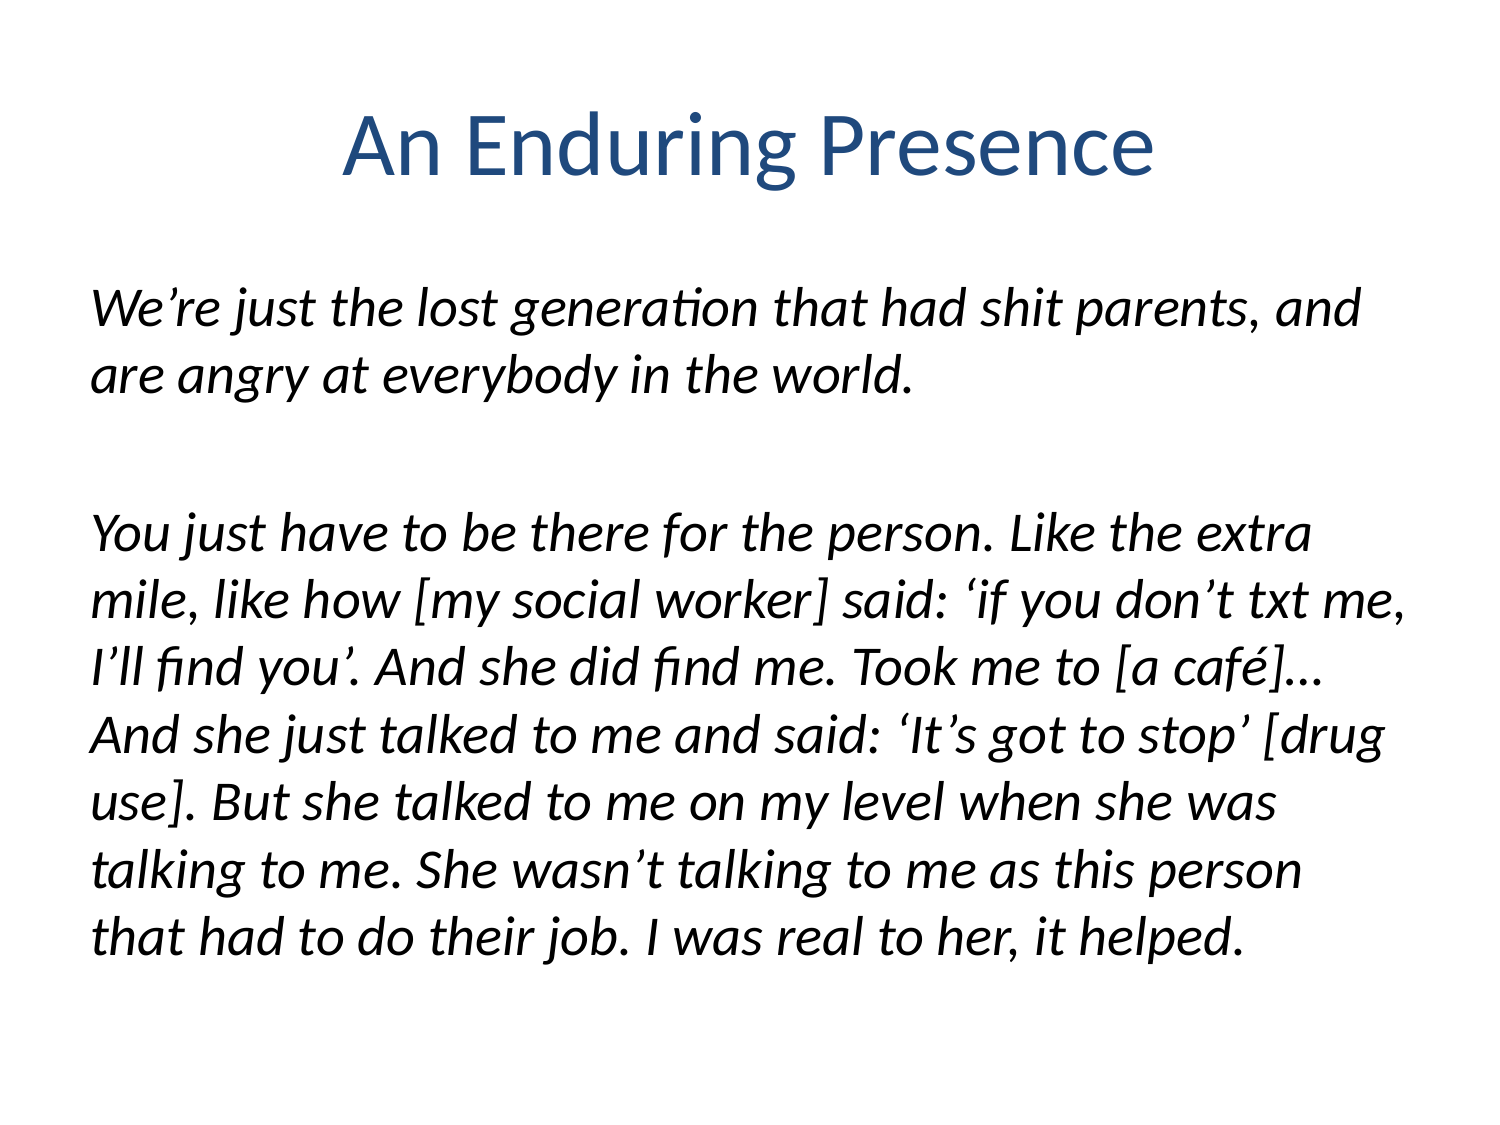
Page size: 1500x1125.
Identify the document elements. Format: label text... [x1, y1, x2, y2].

list We’re just the lost generation that had shit parents, and are angry at everybody in the world. You just have to be there for the person. Like the extra mile, like how [my social worker] said: ‘if you don’t txt me, I’ll find you’. And she did find me. Took me to [a café]… And she just talked to me and said: ‘It’s got to stop’ [drug use]. But she talked to me on my level when she was talking to me. She wasn’t talking to me as this person that had to do their job. I was real to her, it helped. [75, 262, 1425, 1005]
title An Enduring Presence [75, 45, 1425, 233]
